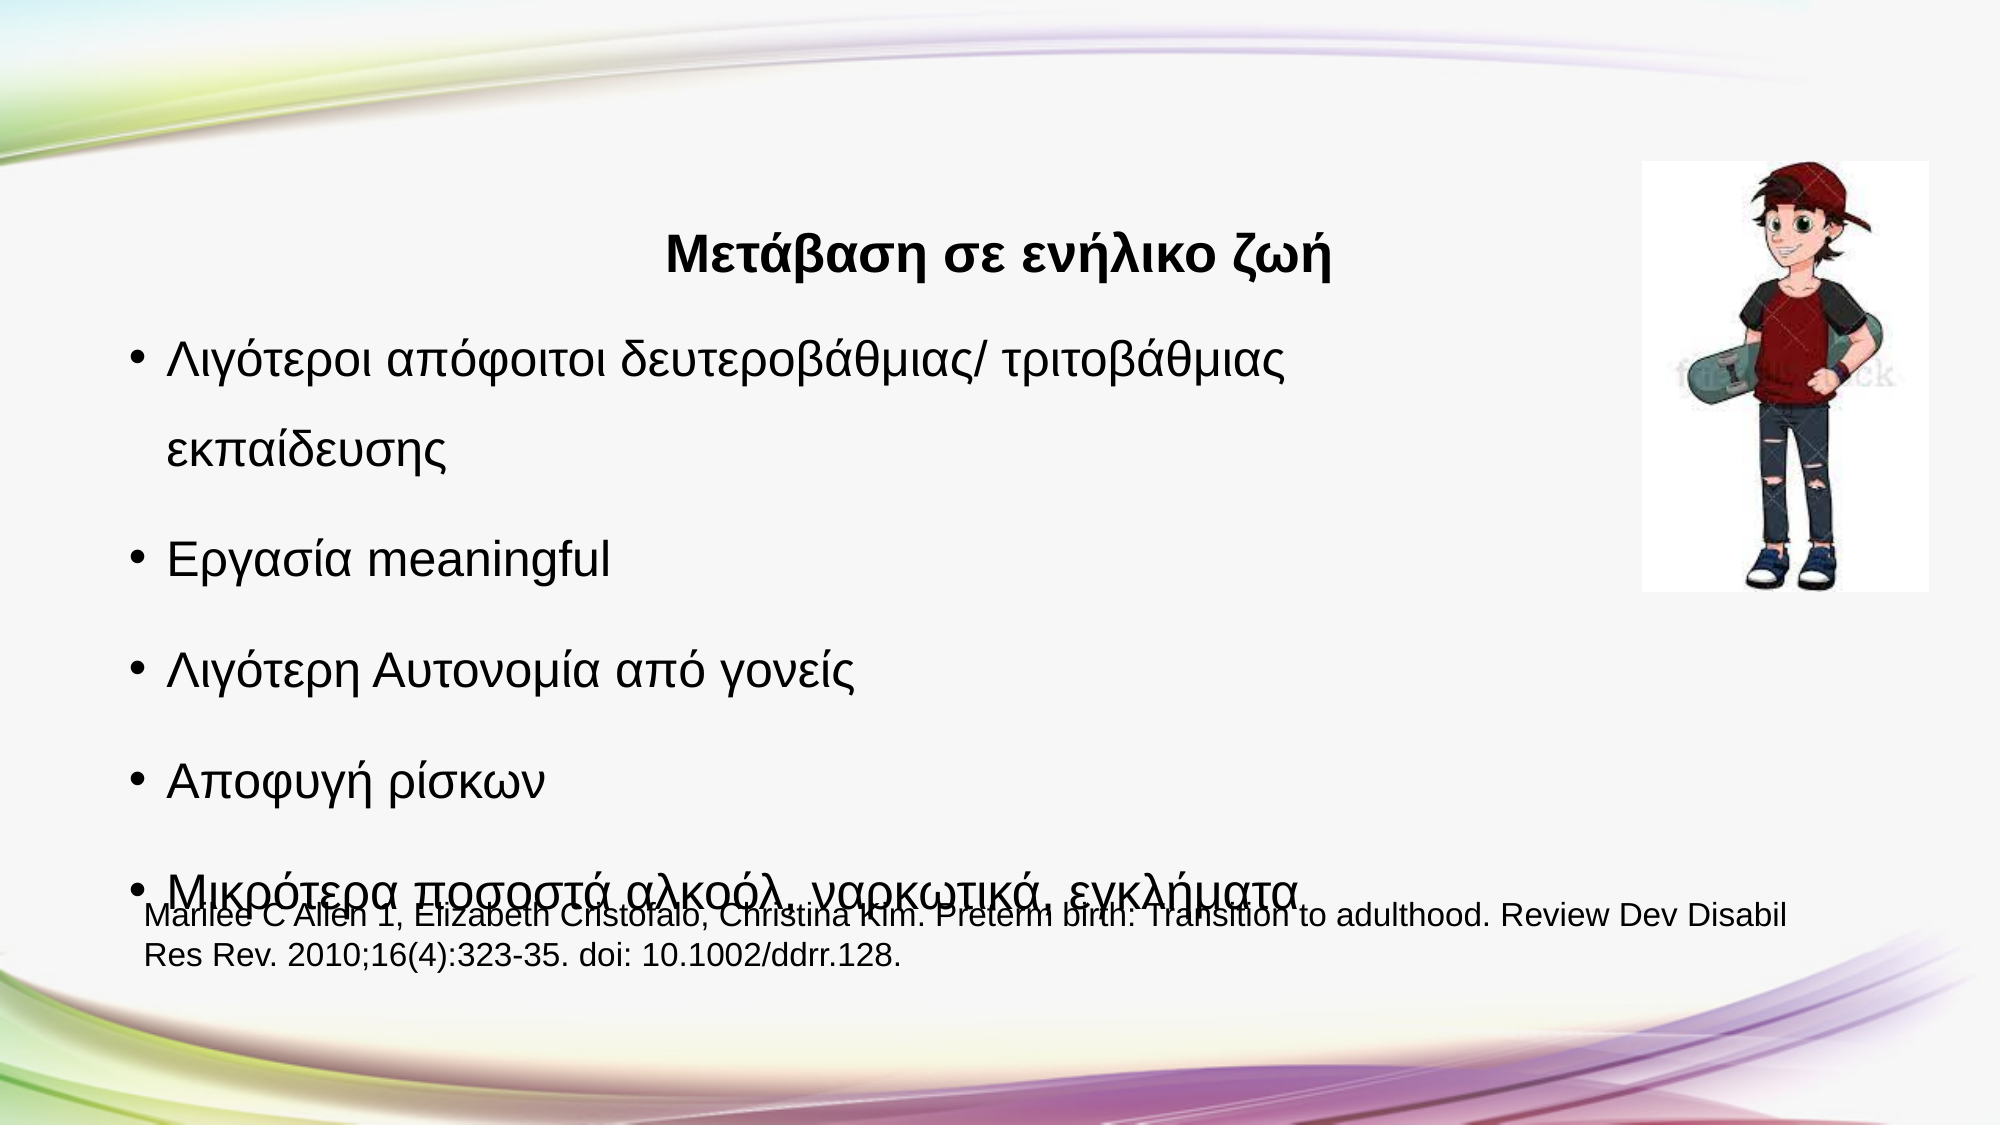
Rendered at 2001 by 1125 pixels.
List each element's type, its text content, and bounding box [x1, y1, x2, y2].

picture [0, 0, 2001, 1125]
subtitle Λιγότεροι απόφοιτοι δευτεροβάθμιας/ τριτοβάθμιας εκπαίδευσης Εργασία meaningful Λιγότερη Αυτονομία από γονείς Αποφυγή ρίσκων Μικρότερα ποσοστά αλκοόλ, ναρκωτικά, εγκλήματα [128, 348, 1577, 867]
text_box Marilee C Allen 1, Elizabeth Cristofalo, Christina Kim. Preterm birth: Transition to adulthood. Review Dev Disabil Res Rev. 2010;16(4):323-35. doi: 10.1002/ddrr.128. [128, 886, 1836, 981]
title Μετάβαση σε ενήλικο ζωή [100, 161, 1639, 349]
